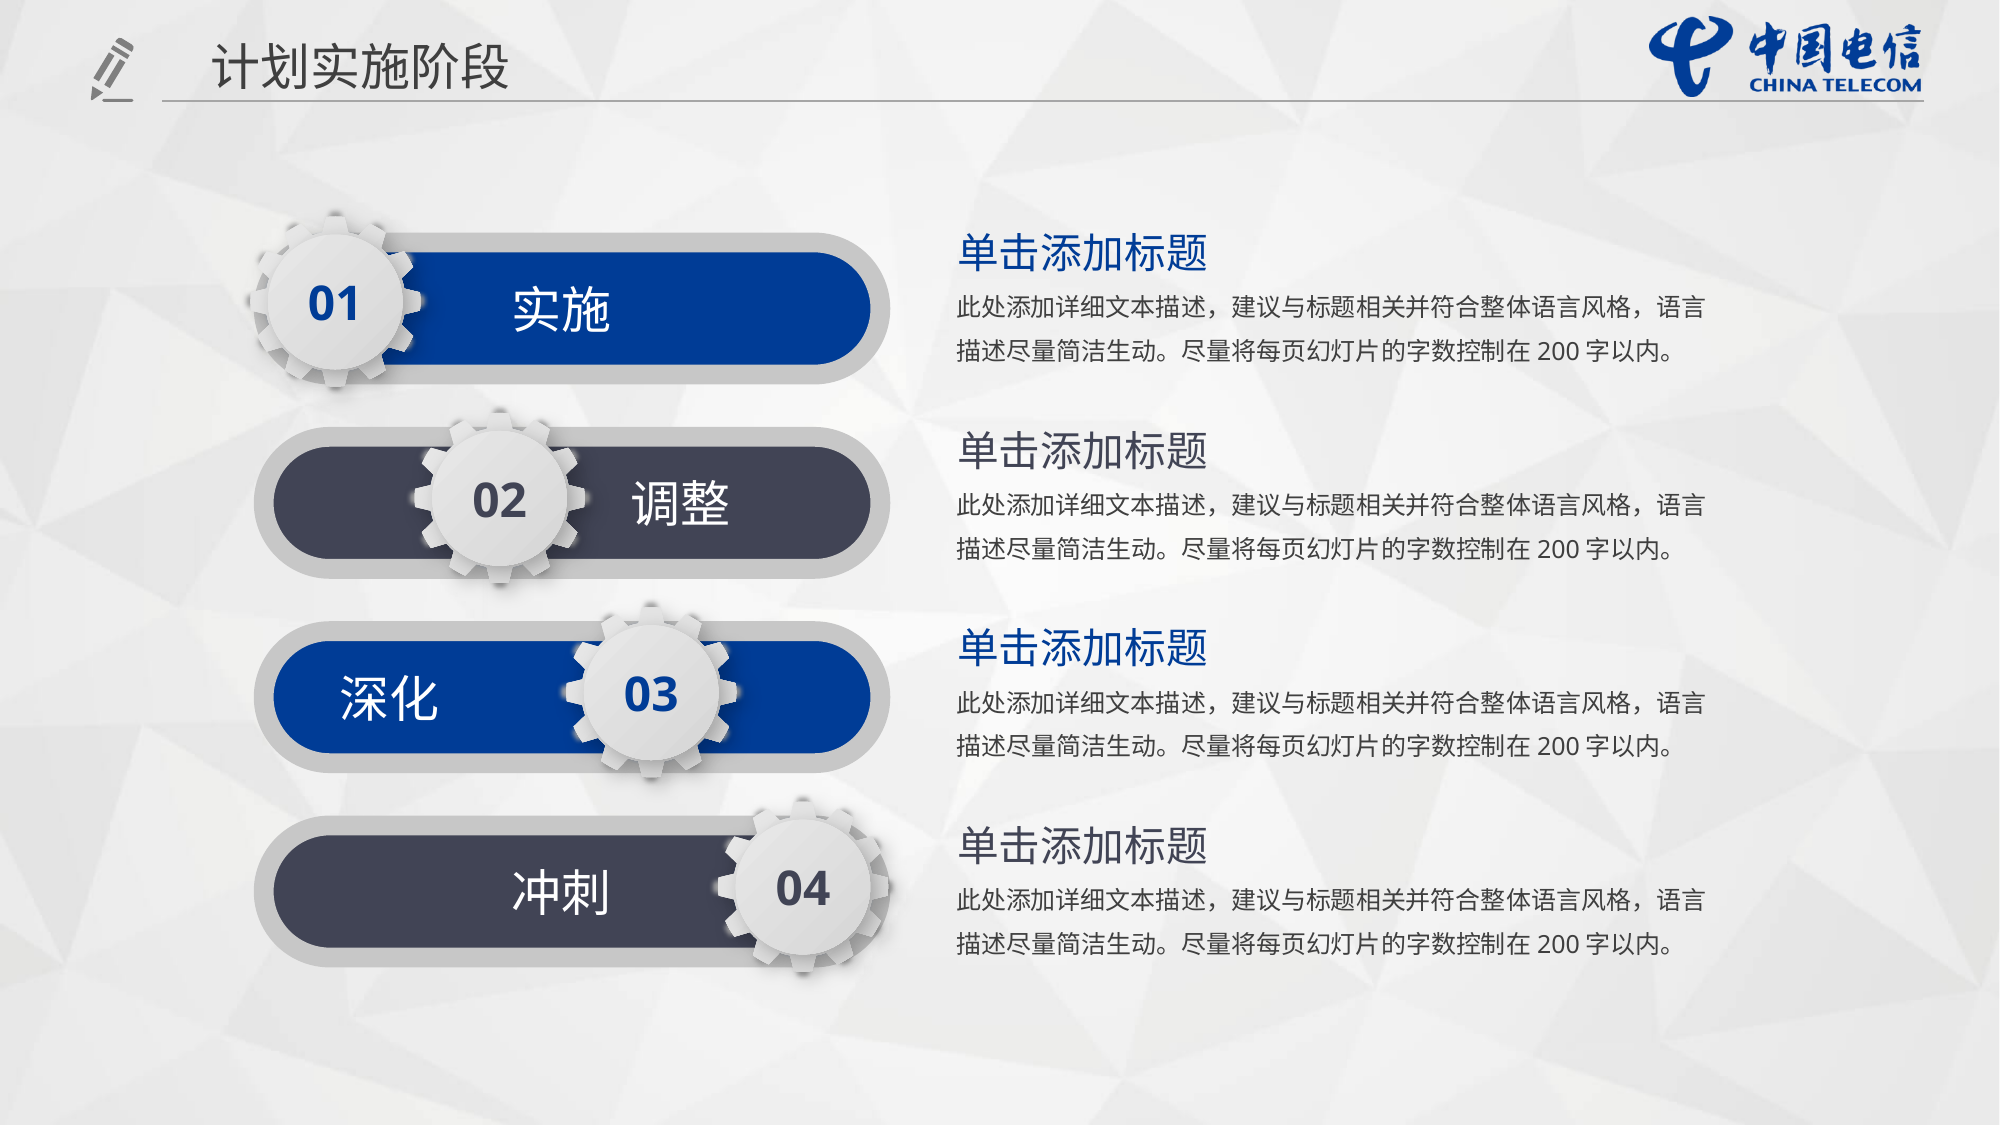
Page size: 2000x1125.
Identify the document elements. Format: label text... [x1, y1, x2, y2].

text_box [941, 614, 1735, 767]
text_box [263, 403, 881, 593]
text_box [93, 52, 115, 82]
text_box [941, 811, 1735, 965]
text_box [240, 206, 881, 397]
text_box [263, 597, 881, 787]
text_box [941, 416, 1735, 569]
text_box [941, 219, 1735, 372]
text_box [115, 37, 134, 52]
text_box [102, 98, 134, 102]
text_box [110, 45, 130, 59]
picture [0, 0, 2000, 1125]
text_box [263, 791, 898, 982]
text_box [90, 86, 104, 101]
text_box [104, 59, 126, 89]
text_box 计划实施阶段 [196, 28, 526, 100]
